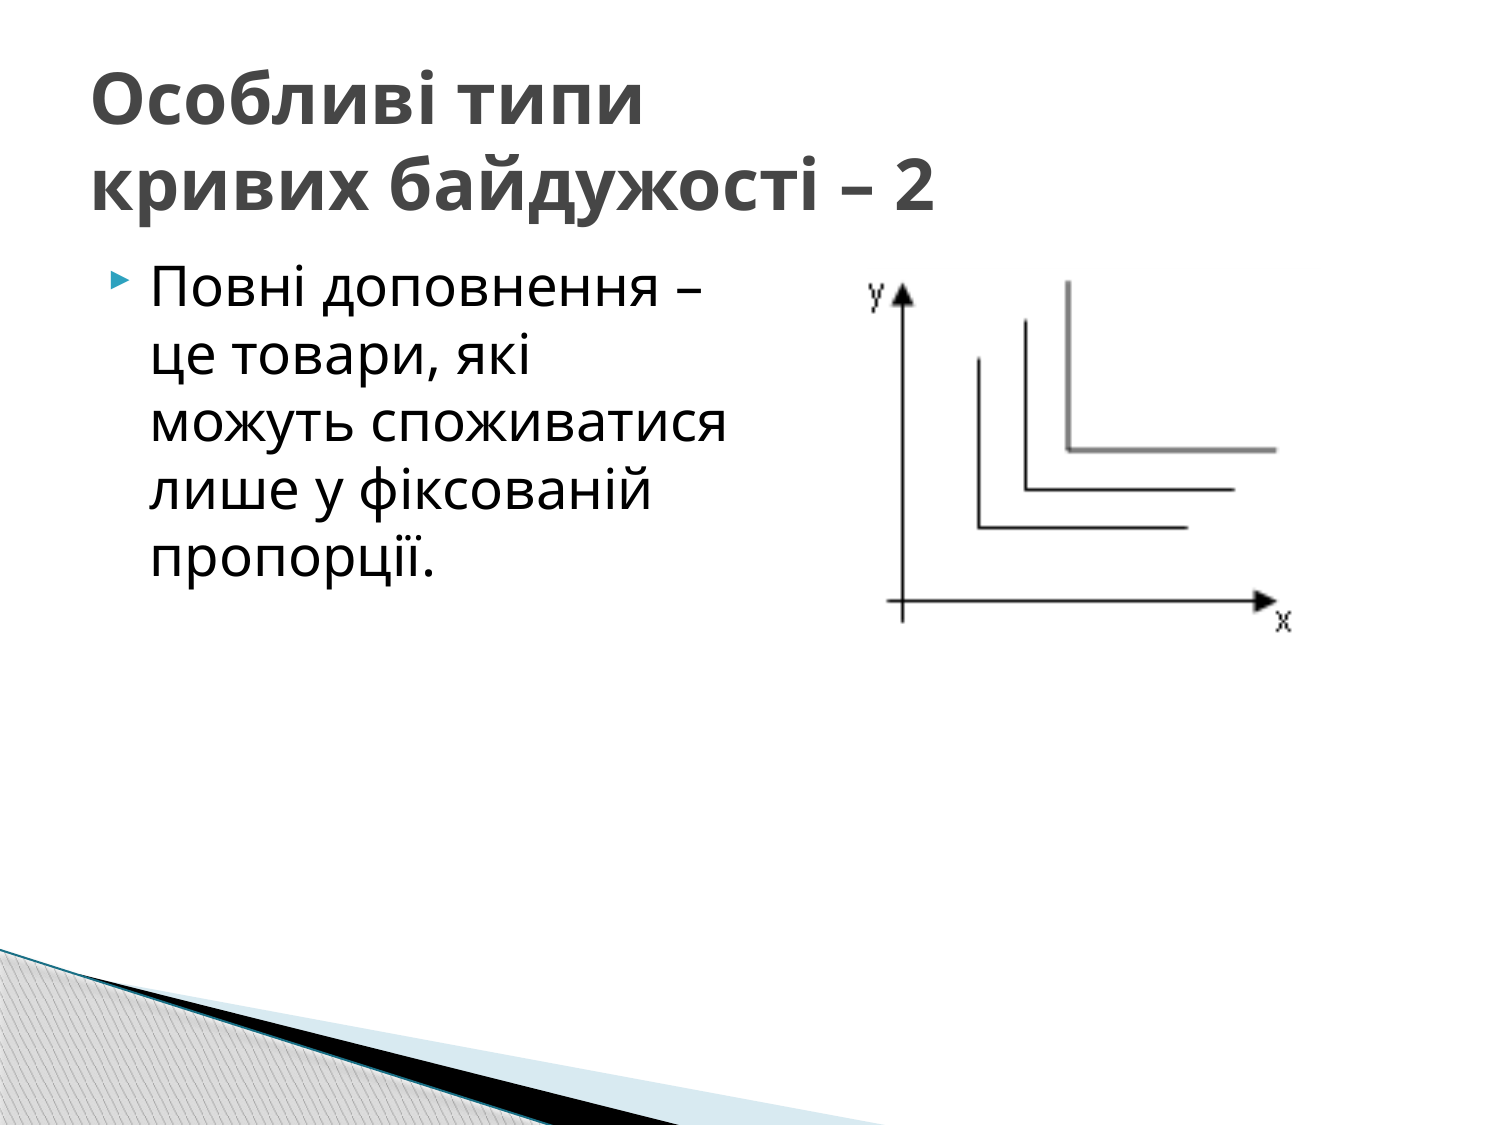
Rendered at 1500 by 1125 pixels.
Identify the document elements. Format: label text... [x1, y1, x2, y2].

list Повні доповнення – це товари, які можуть споживатися лише у фіксованій пропорції. [75, 243, 750, 986]
picture [867, 266, 1321, 697]
title Особливі типи кривих байдужості – 2 [75, 45, 1425, 233]
